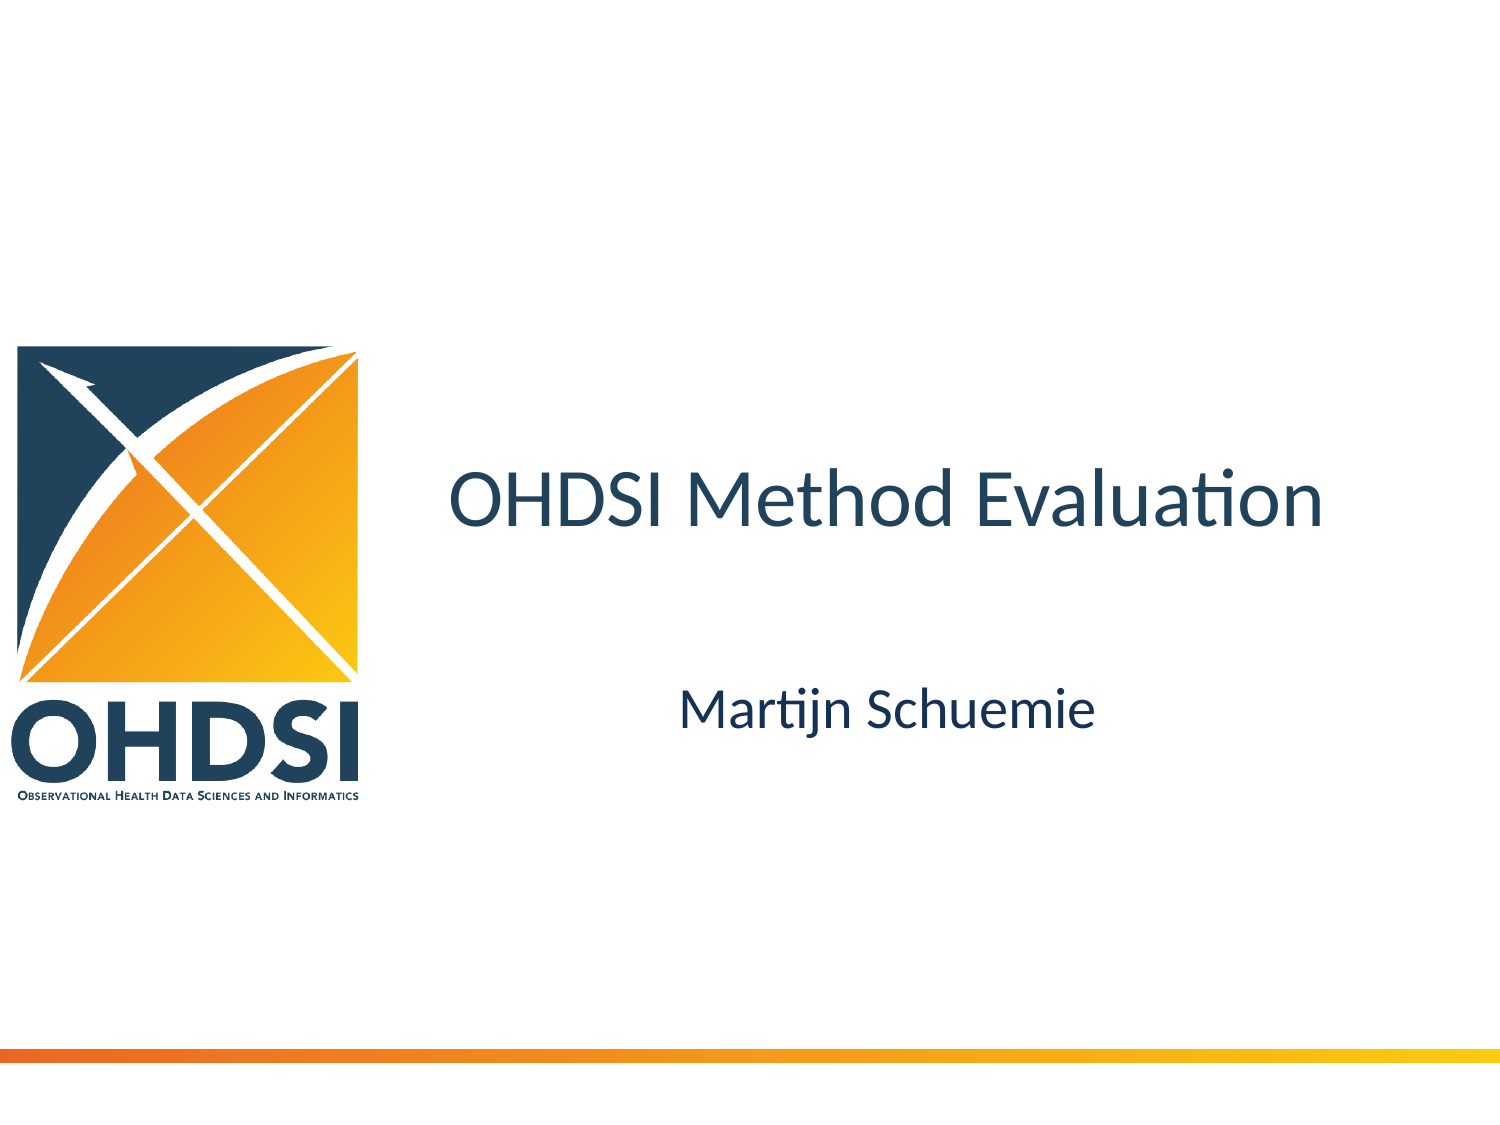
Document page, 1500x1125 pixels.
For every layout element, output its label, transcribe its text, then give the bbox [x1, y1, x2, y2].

subtitle Martijn Schuemie [387, 662, 1388, 950]
picture [0, 307, 403, 838]
title OHDSI Method Evaluation [387, 349, 1388, 638]
